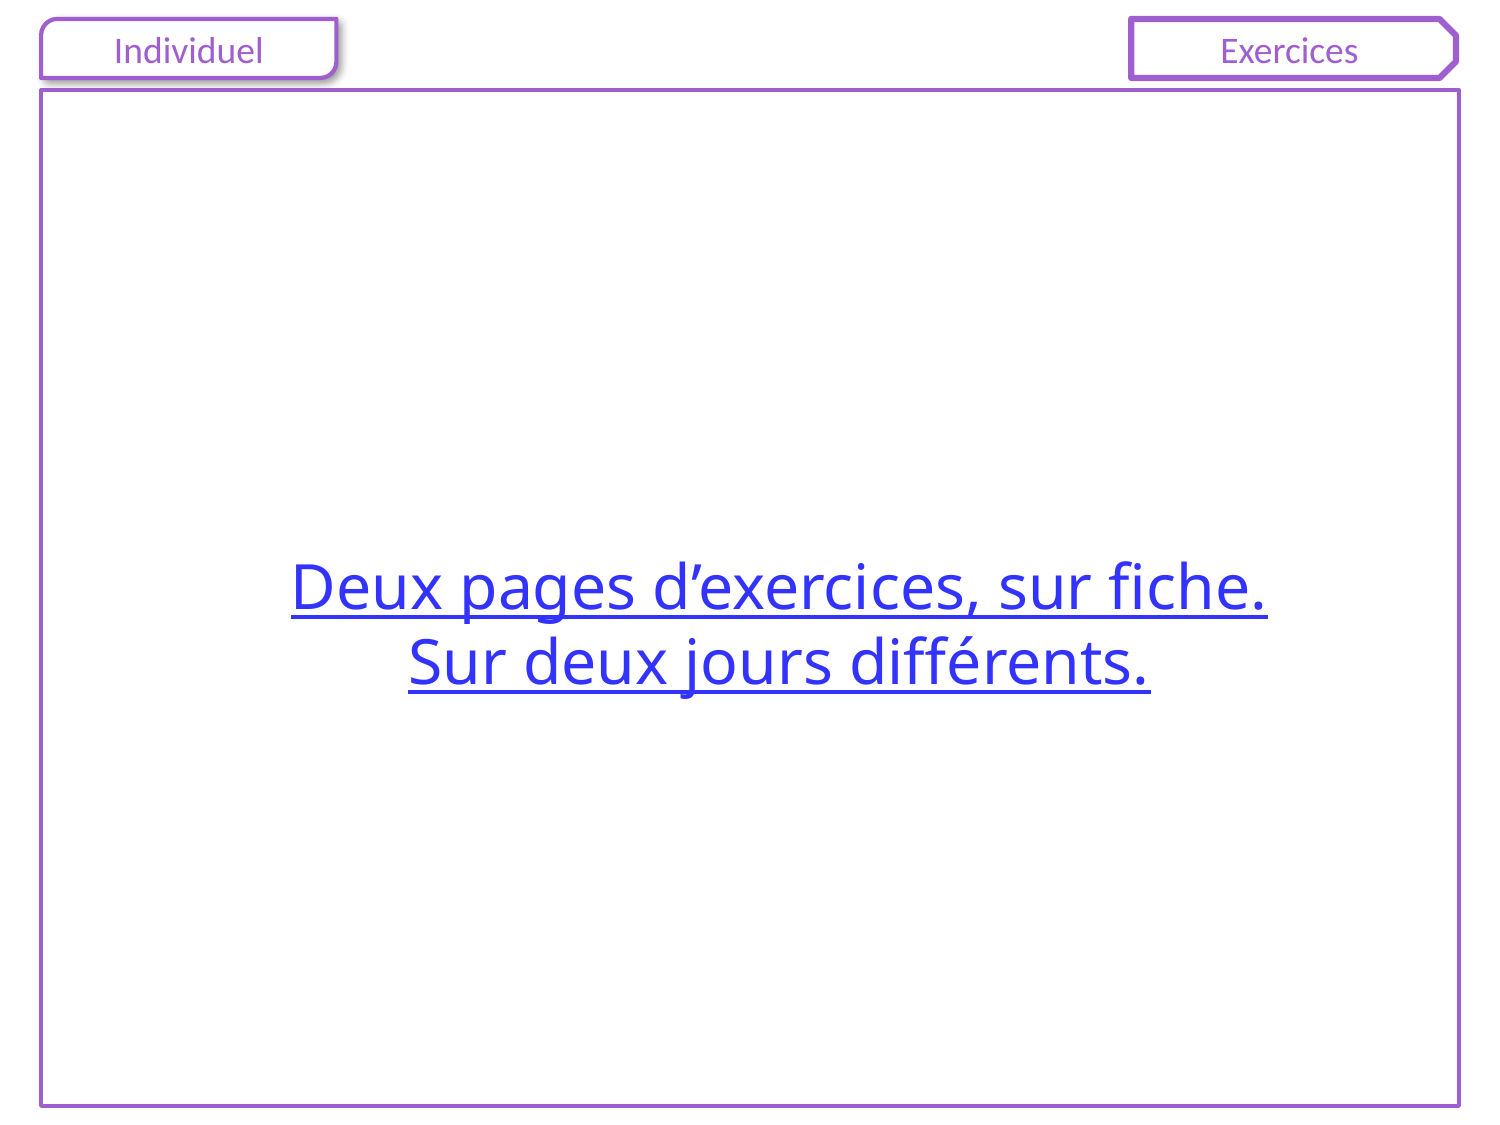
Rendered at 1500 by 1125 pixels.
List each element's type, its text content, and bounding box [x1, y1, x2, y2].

list Deux pages d’exercices, sur fiche. Sur deux jours différents. [39, 88, 1461, 1108]
